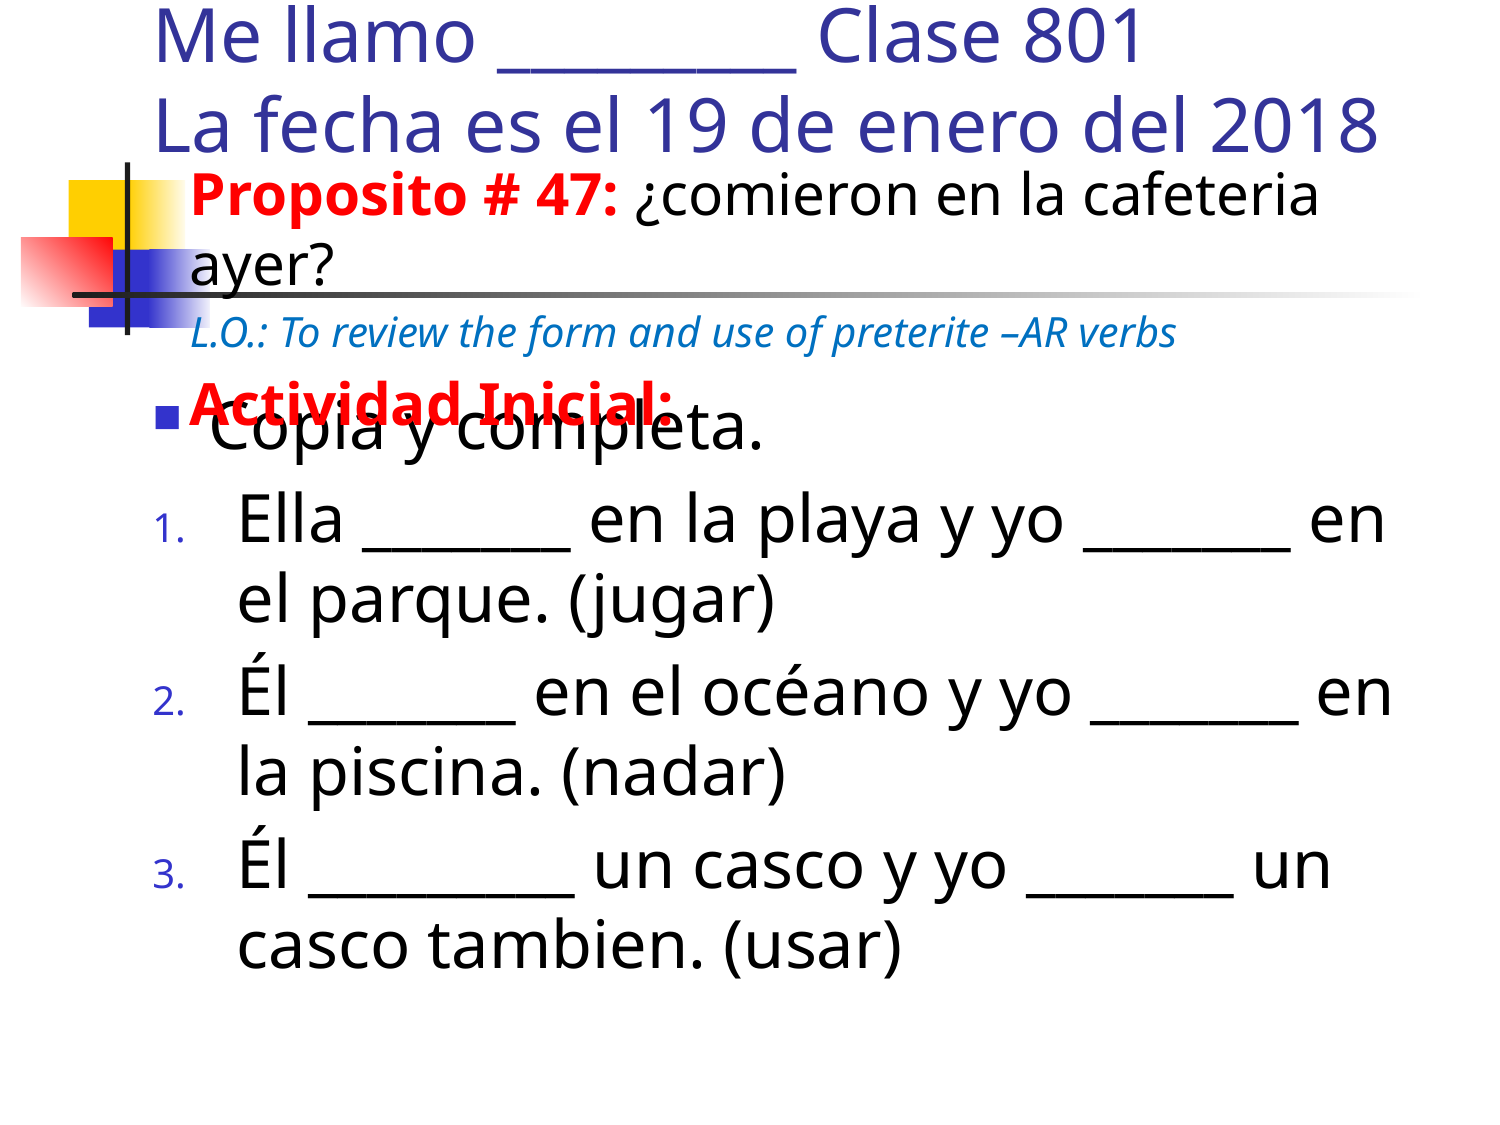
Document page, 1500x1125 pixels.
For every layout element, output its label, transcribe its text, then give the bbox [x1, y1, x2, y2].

text_box Proposito # 47: ¿comieron en la cafeteria ayer? L.O.: To review the form and use of preterite –AR verbs Actividad Inicial: [174, 149, 1494, 433]
list Copia y completa. Ella _______ en la playa y yo _______ en el parque. (jugar) Él _______ en el océano y yo _______ en la piscina. (nadar) Él _________ un casco y yo _______ un casco tambien. (usar) [137, 375, 1425, 1100]
text_box Me llamo _________ Clase 801 La fecha es el 19 de enero del 2018 [137, 0, 1488, 175]
